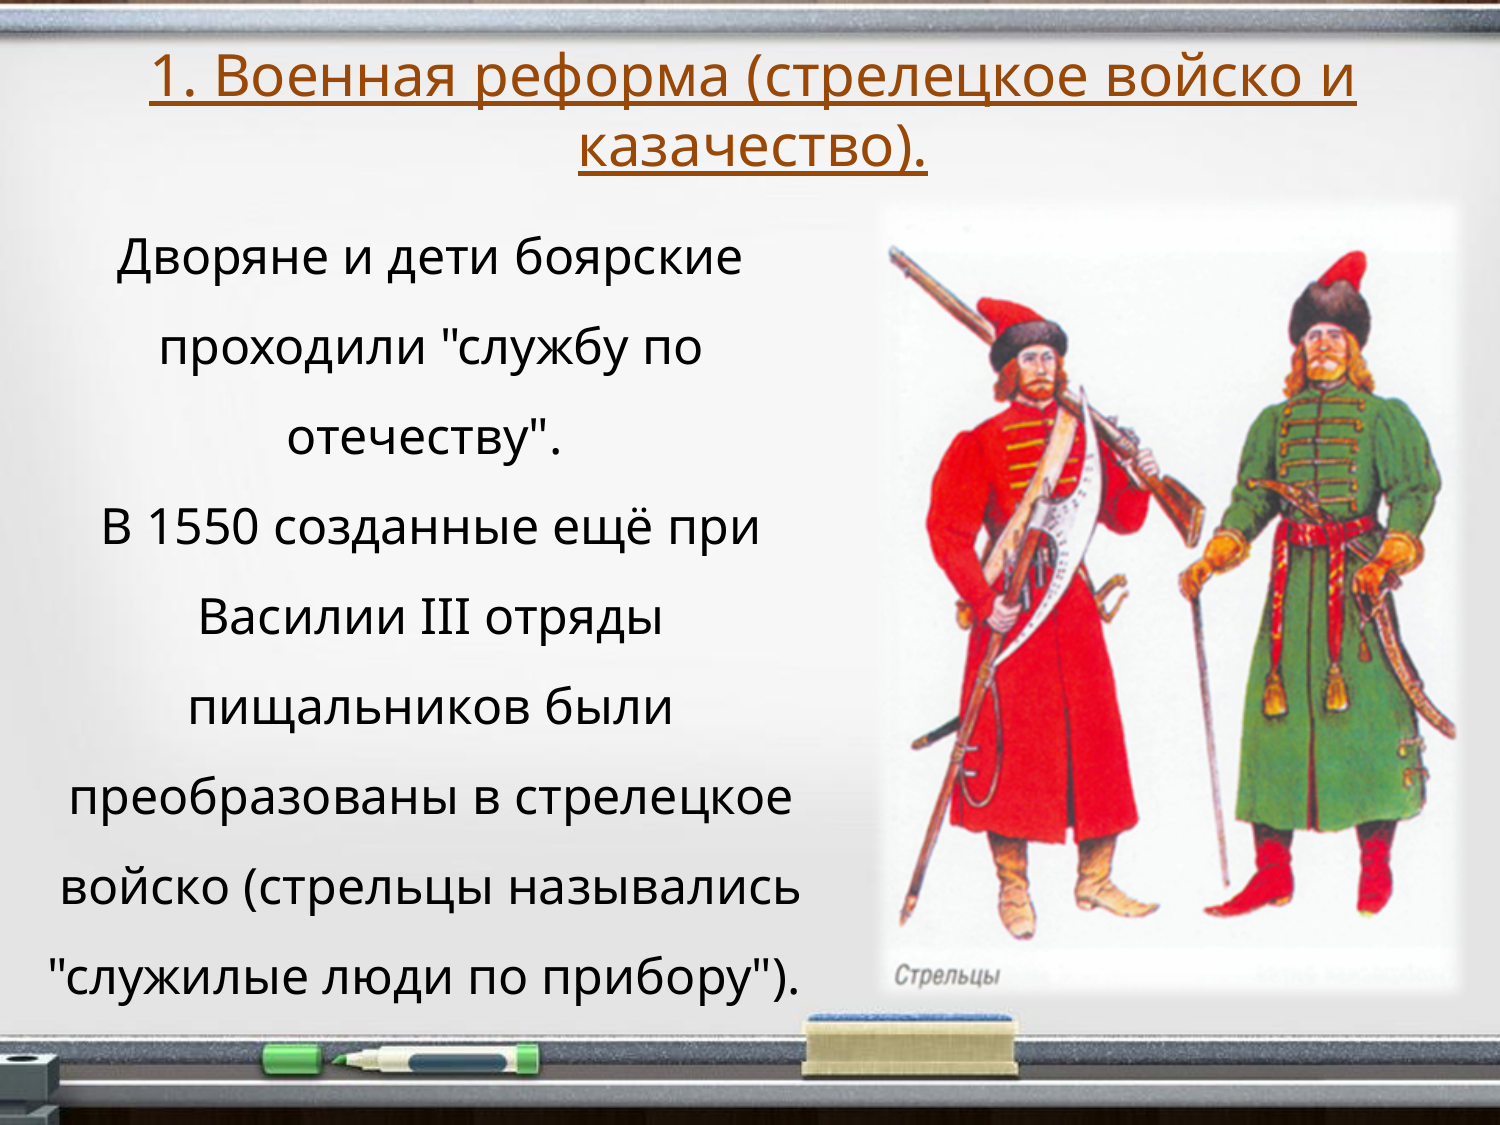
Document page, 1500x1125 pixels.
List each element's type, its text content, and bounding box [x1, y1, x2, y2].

text_box 1. Военная реформа (стрелецкое войско и казачество). [2, 30, 1500, 186]
text_box Дворяне и дети боярские проходили "службу по отечеству". В 1550 созданные ещё при Василии III отряды пищальников были преобразованы в стрелецкое войско (стрельцы назывались "служилые люди по прибору"). [17, 187, 845, 1013]
picture [0, 0, 1500, 1125]
